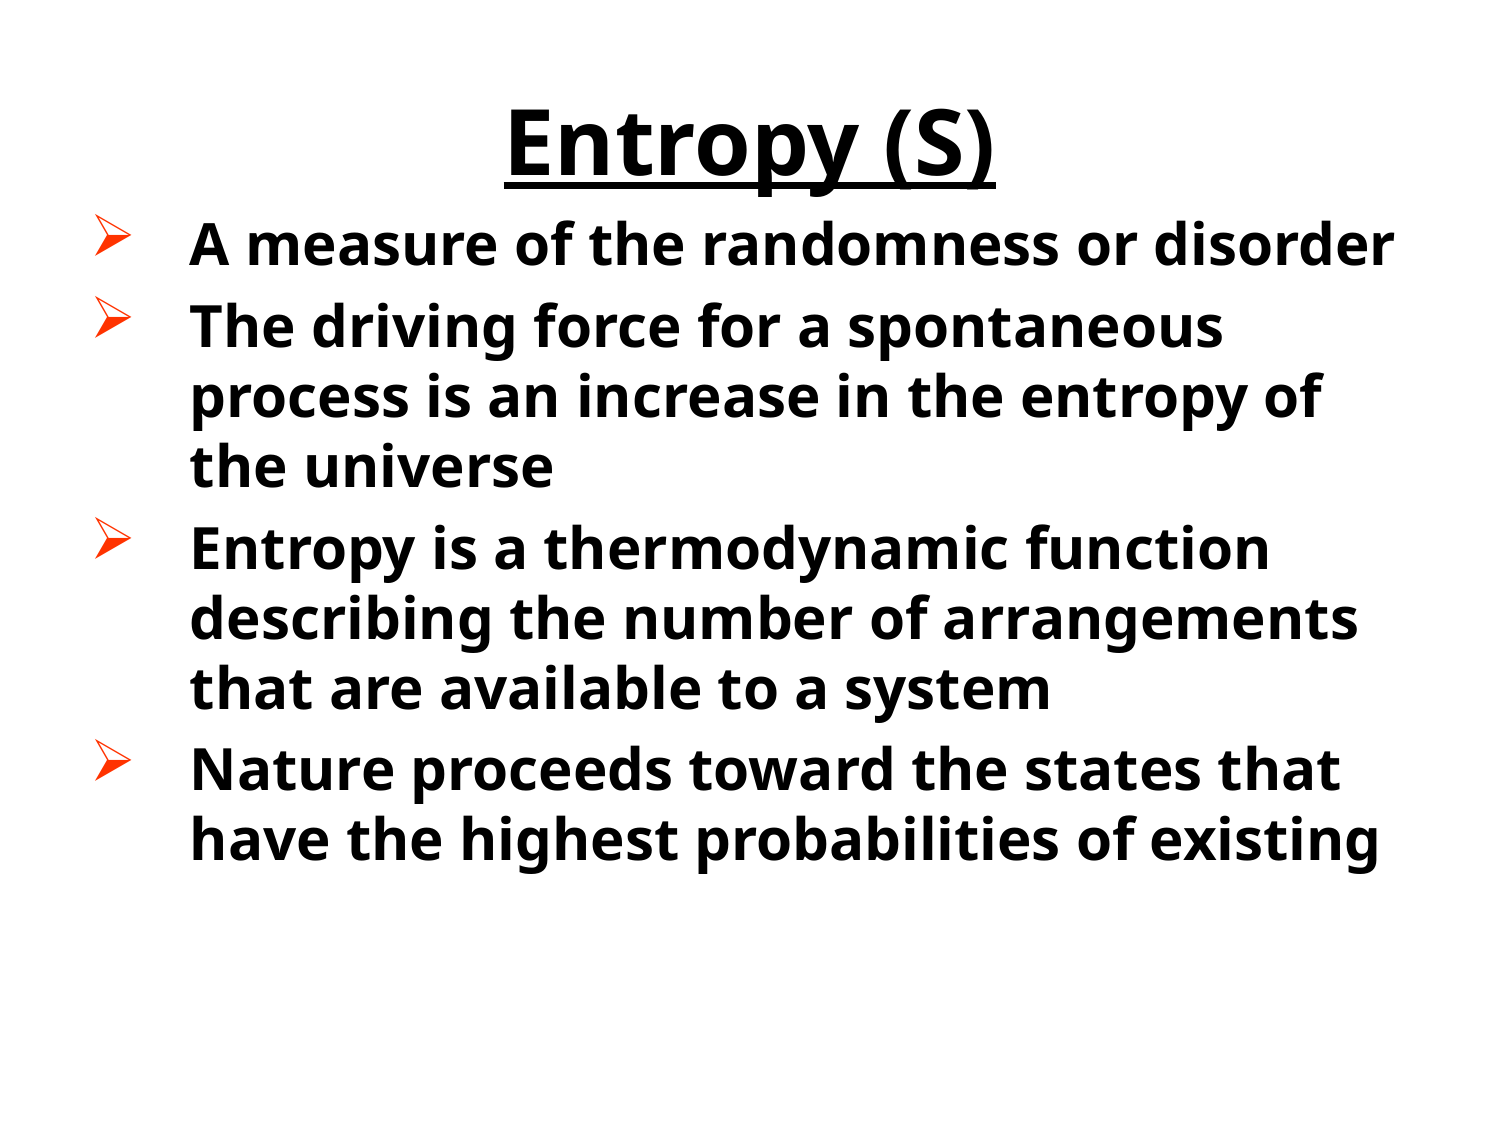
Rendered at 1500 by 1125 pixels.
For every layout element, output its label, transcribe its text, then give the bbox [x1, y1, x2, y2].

list A measure of the randomness or disorder The driving force for a spontaneous process is an increase in the entropy of the universe Entropy is a thermodynamic function describing the number of arrangements that are available to a system Nature proceeds toward the states that have the highest probabilities of existing [74, 199, 1426, 943]
title Entropy (S) [74, 44, 1426, 199]
